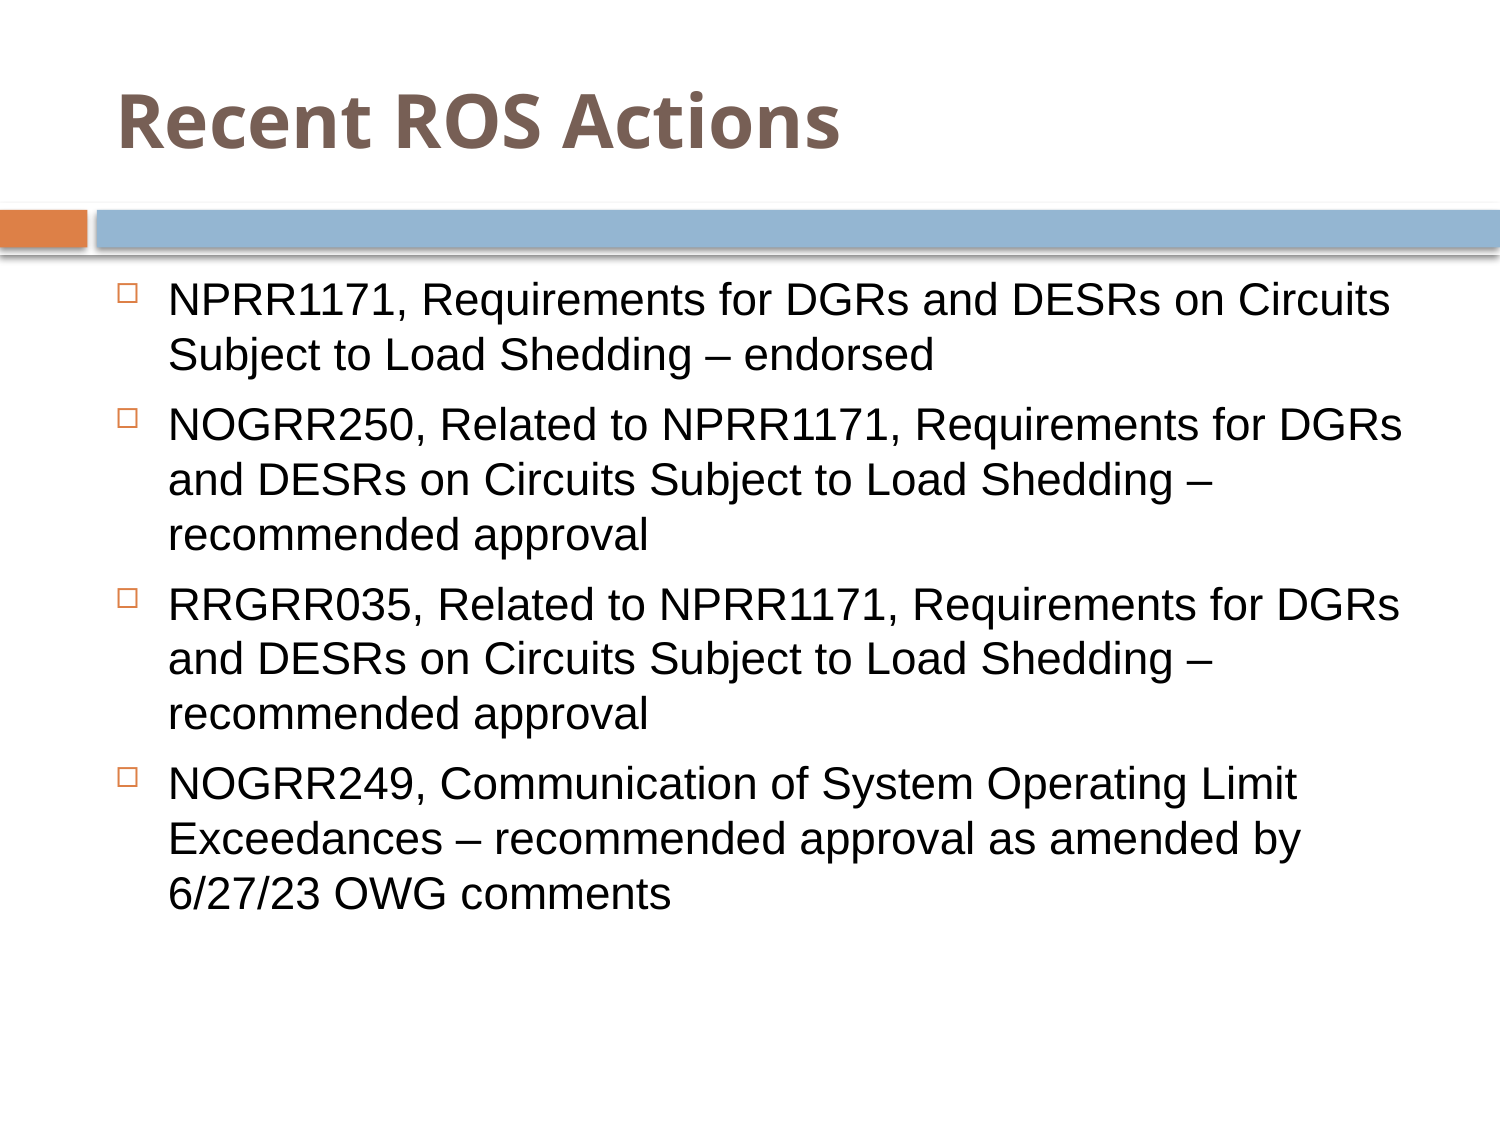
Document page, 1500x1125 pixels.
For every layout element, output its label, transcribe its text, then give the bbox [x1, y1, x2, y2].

list NPRR1171, Requirements for DGRs and DESRs on Circuits Subject to Load Shedding – endorsed NOGRR250, Related to NPRR1171, Requirements for DGRs and DESRs on Circuits Subject to Load Shedding – recommended approval RRGRR035, Related to NPRR1171, Requirements for DGRs and DESRs on Circuits Subject to Load Shedding – recommended approval NOGRR249, Communication of System Operating Limit Exceedances – recommended approval as amended by 6/27/23 OWG comments [100, 262, 1439, 1001]
title Recent ROS Actions [100, 37, 1439, 201]
